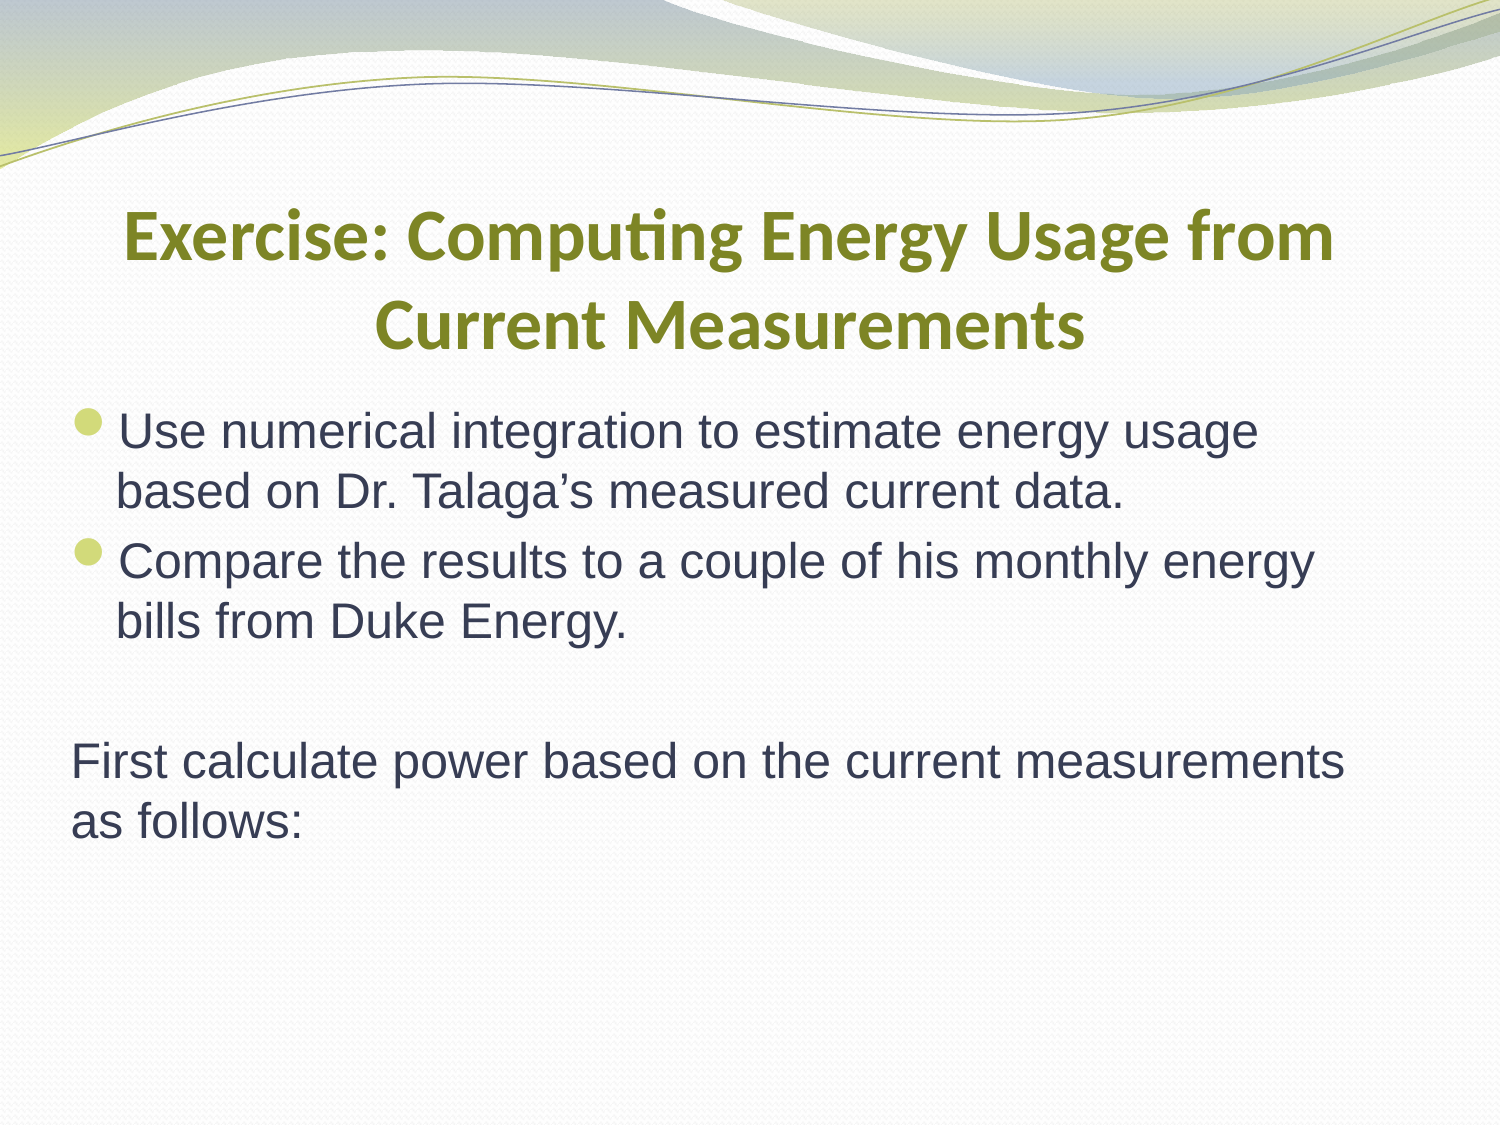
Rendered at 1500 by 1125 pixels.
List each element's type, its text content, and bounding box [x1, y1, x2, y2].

title Exercise: Computing Energy Usage from Current Measurements [55, 176, 1406, 365]
list [87, 270, 1438, 662]
